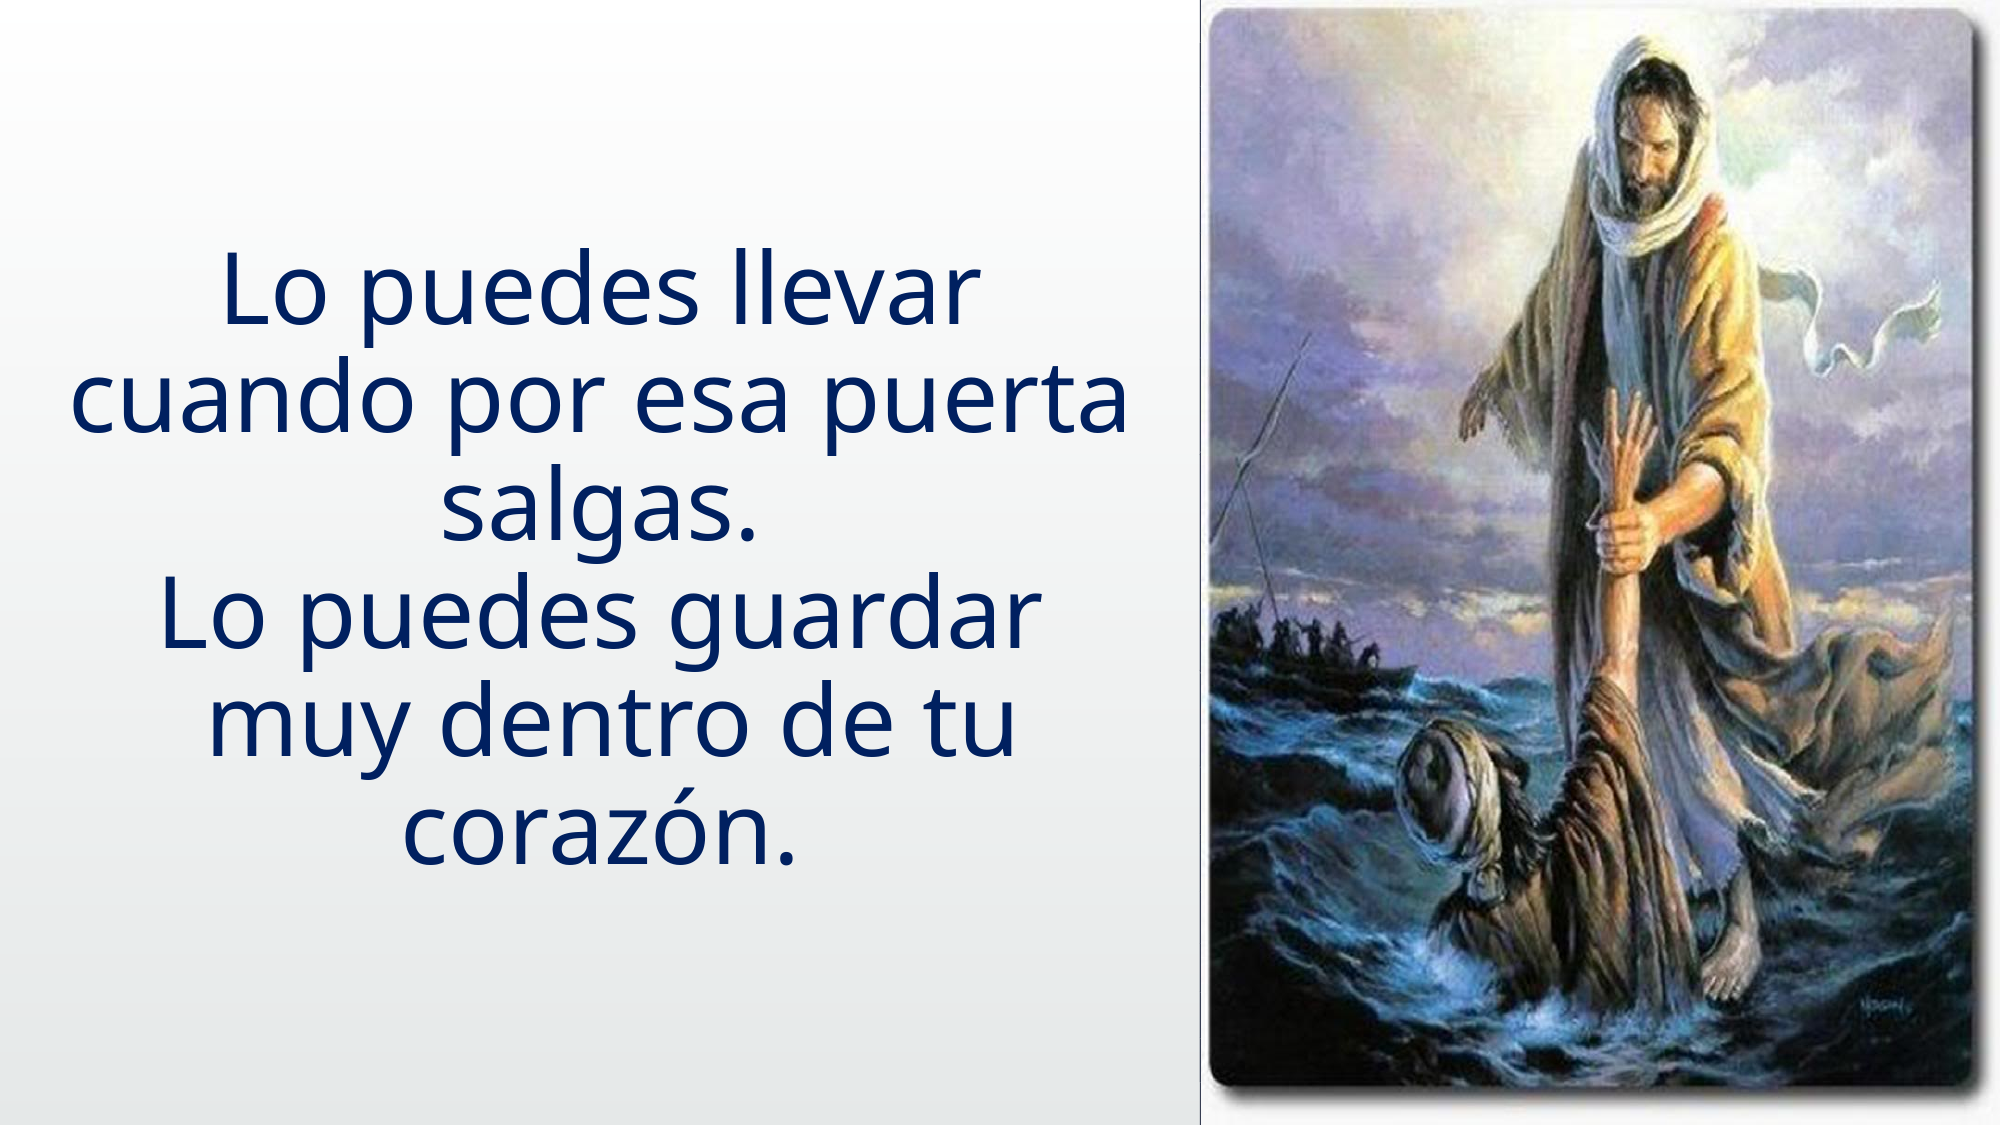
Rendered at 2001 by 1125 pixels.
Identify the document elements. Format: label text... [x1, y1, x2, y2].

picture [1200, 0, 2000, 1125]
title Lo puedes llevar cuando por esa puerta salgas. Lo puedes guardar muy dentro de tu corazón. [0, 0, 1200, 1125]
